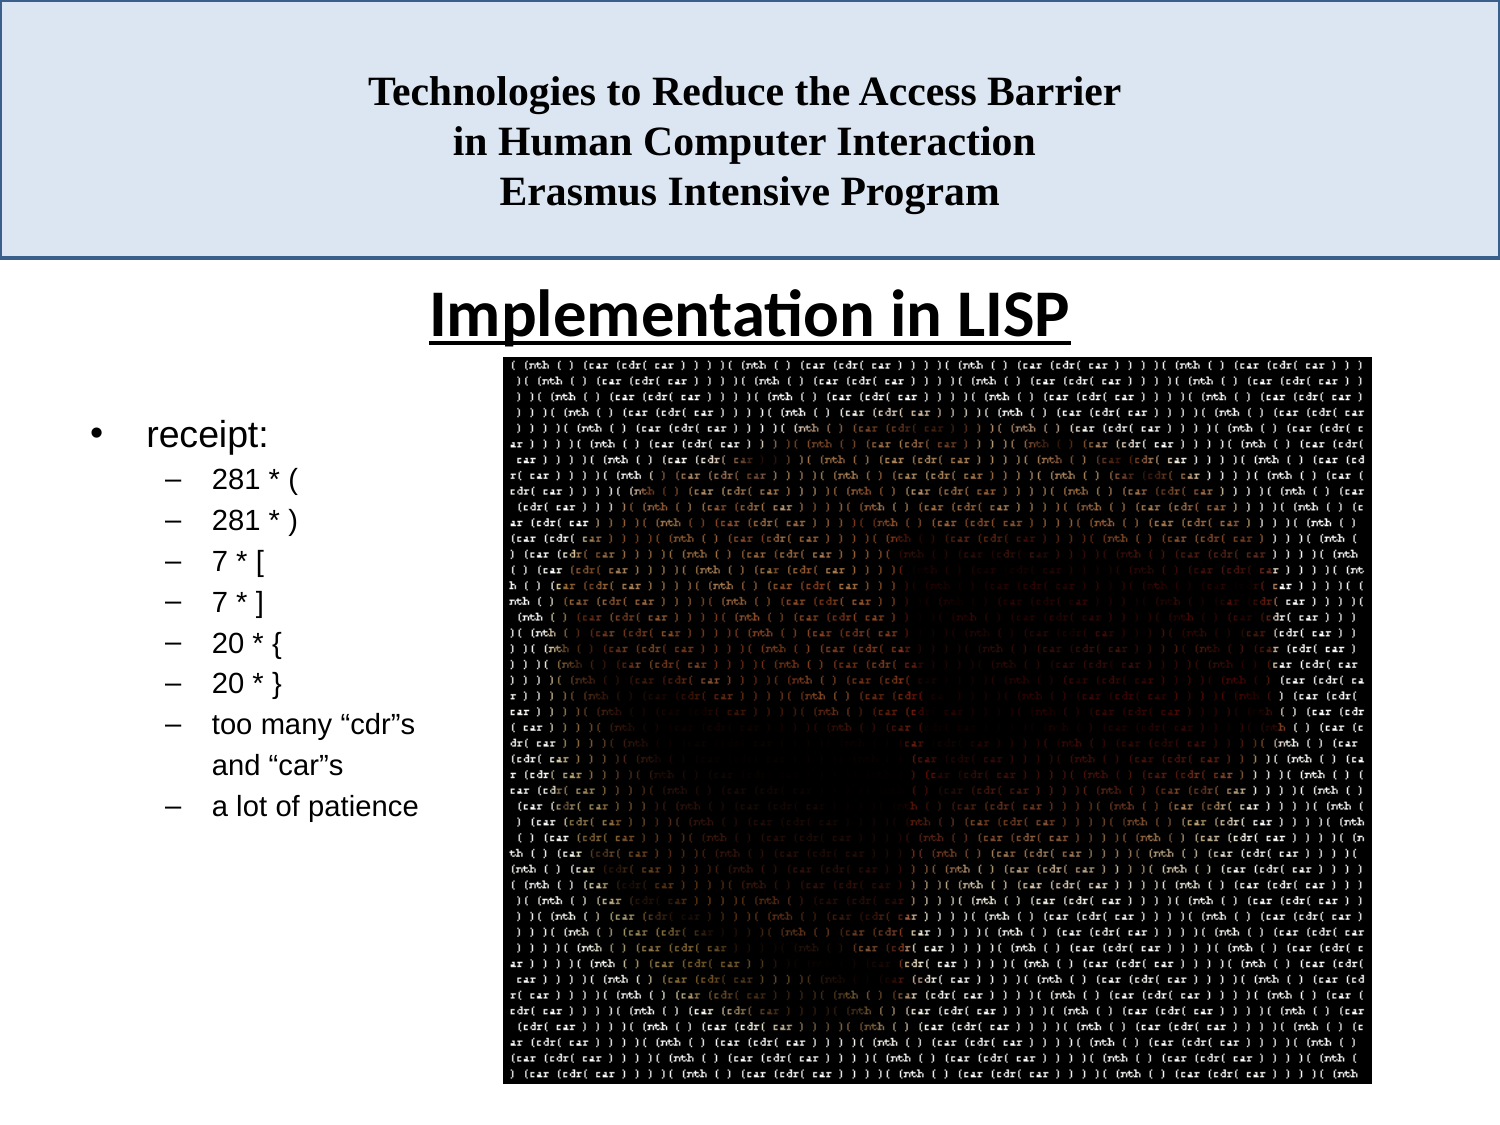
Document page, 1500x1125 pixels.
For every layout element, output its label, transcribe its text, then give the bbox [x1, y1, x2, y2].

title Technologies to Reduce the Access Barrier in Human Computer Interaction Erasmus Intensive Program [75, 45, 1425, 233]
picture [503, 356, 1372, 1085]
list Implementation in LISP receipt: 281 * ( 281 * ) 7 * [ 7 * ] 20 * { 20 * } too many “cdr”s and “car”s a lot of patience [75, 262, 1425, 1005]
text_box [0, 0, 1500, 260]
